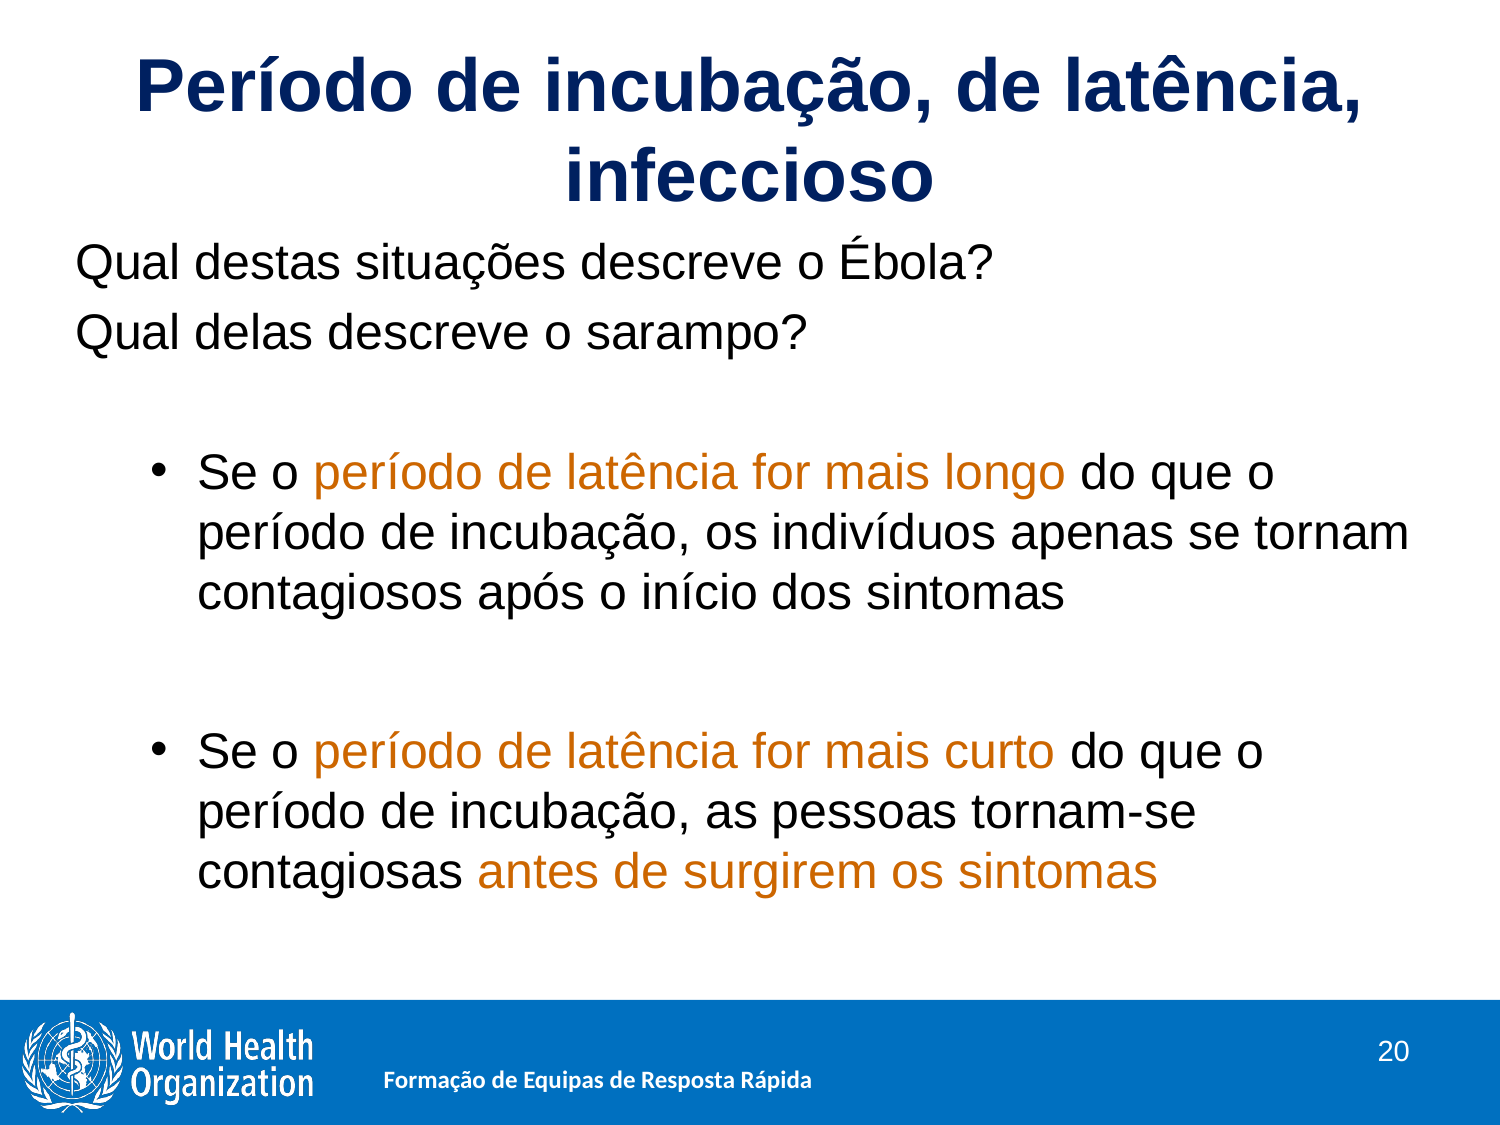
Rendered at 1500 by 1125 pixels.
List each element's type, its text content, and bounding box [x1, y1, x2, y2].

title Período de incubação, de latência, infeccioso [0, 32, 1500, 221]
list Qual destas situações descreve o Ébola? Qual delas descreve o sarampo? Se o período de latência for mais longo do que o período de incubação, os indivíduos apenas se tornam contagiosos após o início dos sintomas Se o período de latência for mais curto do que o período de incubação, as pessoas tornam-se contagiosas antes de surgirem os sintomas [59, 221, 1440, 965]
picture [21, 1012, 313, 1113]
slide_number 20 [1074, 1024, 1425, 1103]
